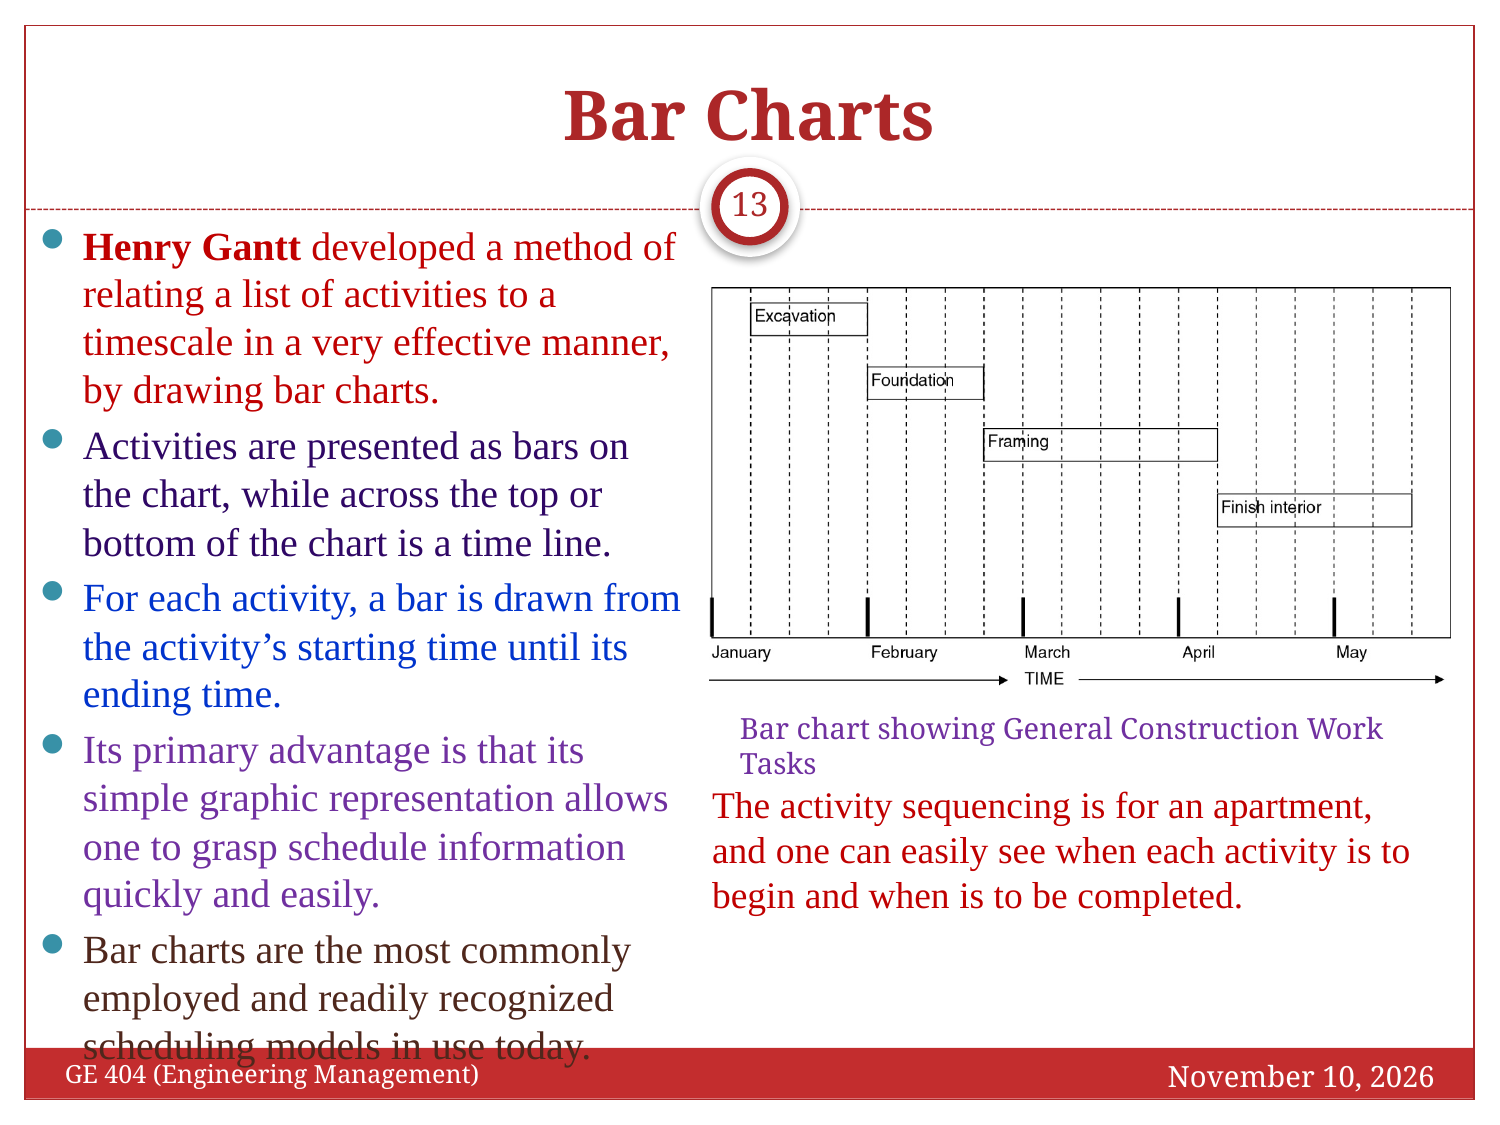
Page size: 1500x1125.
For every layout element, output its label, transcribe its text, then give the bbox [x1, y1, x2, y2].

text_box The activity sequencing is for an apartment, and one can easily see when each activity is to begin and when is to be completed. [697, 773, 1448, 924]
picture [709, 287, 1451, 689]
title Bar Charts [49, 37, 1450, 162]
list Henry Gantt developed a method of relating a list of activities to a timescale in a very effective manner, by drawing bar charts. Activities are presented as bars on the chart, while across the top or bottom of the chart is a time line. For each activity, a bar is drawn from the activity’s starting time until its ending time. Its primary advantage is that its simple graphic representation allows one to grasp schedule information quickly and easily. Bar charts are the most commonly employed and readily recognized scheduling models in use today. [24, 212, 698, 1081]
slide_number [950, 1050, 1450, 1111]
footer GE 404 (Engineering Management) [50, 1081, 638, 1112]
text_box Bar chart showing General Construction Work Tasks [724, 703, 1475, 788]
slide_number 13 [712, 169, 788, 243]
